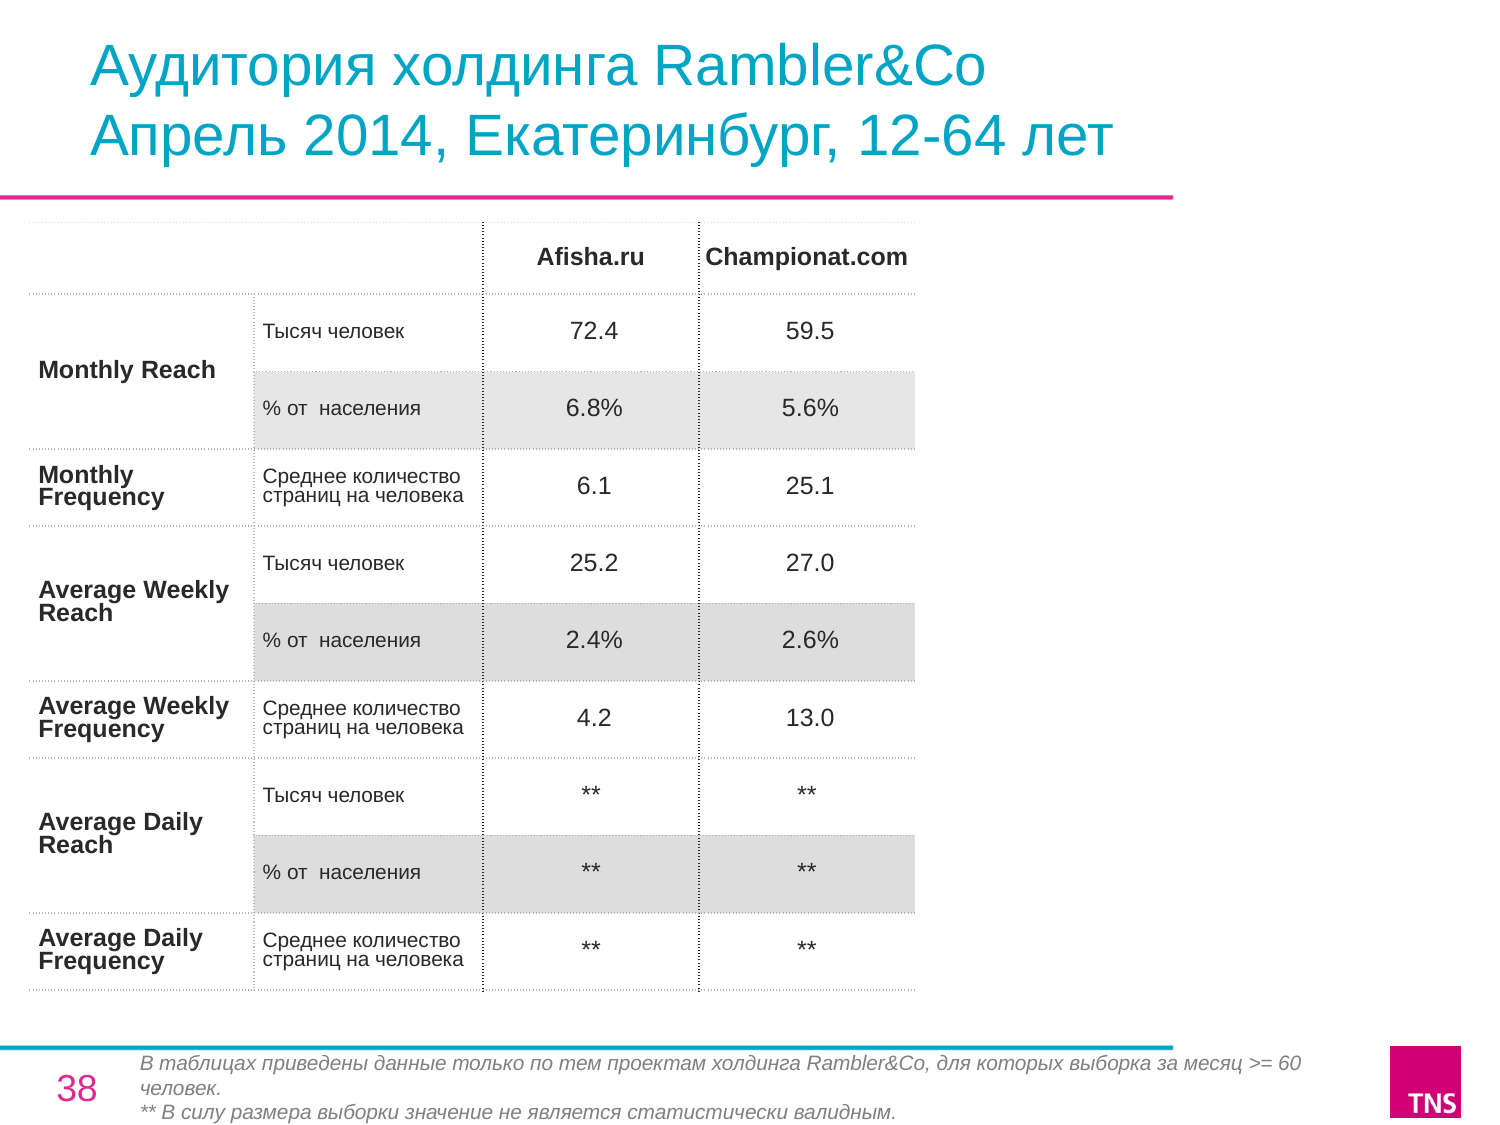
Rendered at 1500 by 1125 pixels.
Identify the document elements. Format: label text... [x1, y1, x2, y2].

table_cell 59.5 [699, 294, 915, 372]
table_header Championat.com [699, 223, 915, 294]
table_cell Monthly Frequency [29, 449, 254, 526]
table_cell ** [483, 835, 699, 913]
table_cell Average Weekly Frequency [29, 681, 254, 758]
table_cell 2.4% [483, 603, 699, 681]
table_cell ** [483, 758, 699, 835]
table_cell Среднее количество страниц на человека [254, 913, 483, 990]
table_header [29, 223, 483, 294]
table_cell % от населения [254, 835, 483, 913]
table_cell % от населения [254, 603, 483, 681]
picture [0, 0, 1500, 1125]
slide_number 38 [40, 1055, 125, 1125]
table_cell ** [699, 913, 915, 990]
table_cell Тысяч человек [254, 526, 483, 603]
table_cell Monthly Reach [29, 294, 254, 449]
table_cell Average Daily Frequency [29, 913, 254, 990]
table_cell Среднее количество страниц на человека [254, 449, 483, 526]
table_cell 4.2 [483, 681, 699, 758]
table_cell 27.0 [699, 526, 915, 603]
table_cell Average Daily Reach [29, 758, 254, 913]
table_cell 6.8% [483, 372, 699, 449]
table_cell Average Weekly Reach [29, 526, 254, 681]
table_cell 13.0 [699, 681, 915, 758]
table_header Afisha.ru [483, 223, 699, 294]
table_cell Тысяч человек [254, 758, 483, 835]
table_cell ** [483, 913, 699, 990]
table_cell Среднее количество страниц на человека [254, 681, 483, 758]
table_cell % от населения [254, 372, 483, 449]
table_cell 72.4 [483, 294, 699, 372]
text_box В таблицах приведены данные только по тем проектам холдинга Rambler&Co, для которых выборка за месяц >= 60 человек. ** В силу размера выборки значение не является статистически валидным. [125, 1041, 1400, 1125]
table_cell 25.2 [483, 526, 699, 603]
table_cell Тысяч человек [254, 294, 483, 372]
table_cell 5.6% [699, 372, 915, 449]
table_cell 6.1 [483, 449, 699, 526]
table_cell 2.6% [699, 603, 915, 681]
title Аудитория холдинга Rambler&Co Апрель 2014, Екатеринбург, 12-64 лет [74, 8, 1476, 187]
table_cell ** [699, 758, 915, 835]
table_cell 25.1 [699, 449, 915, 526]
table_cell ** [699, 835, 915, 913]
